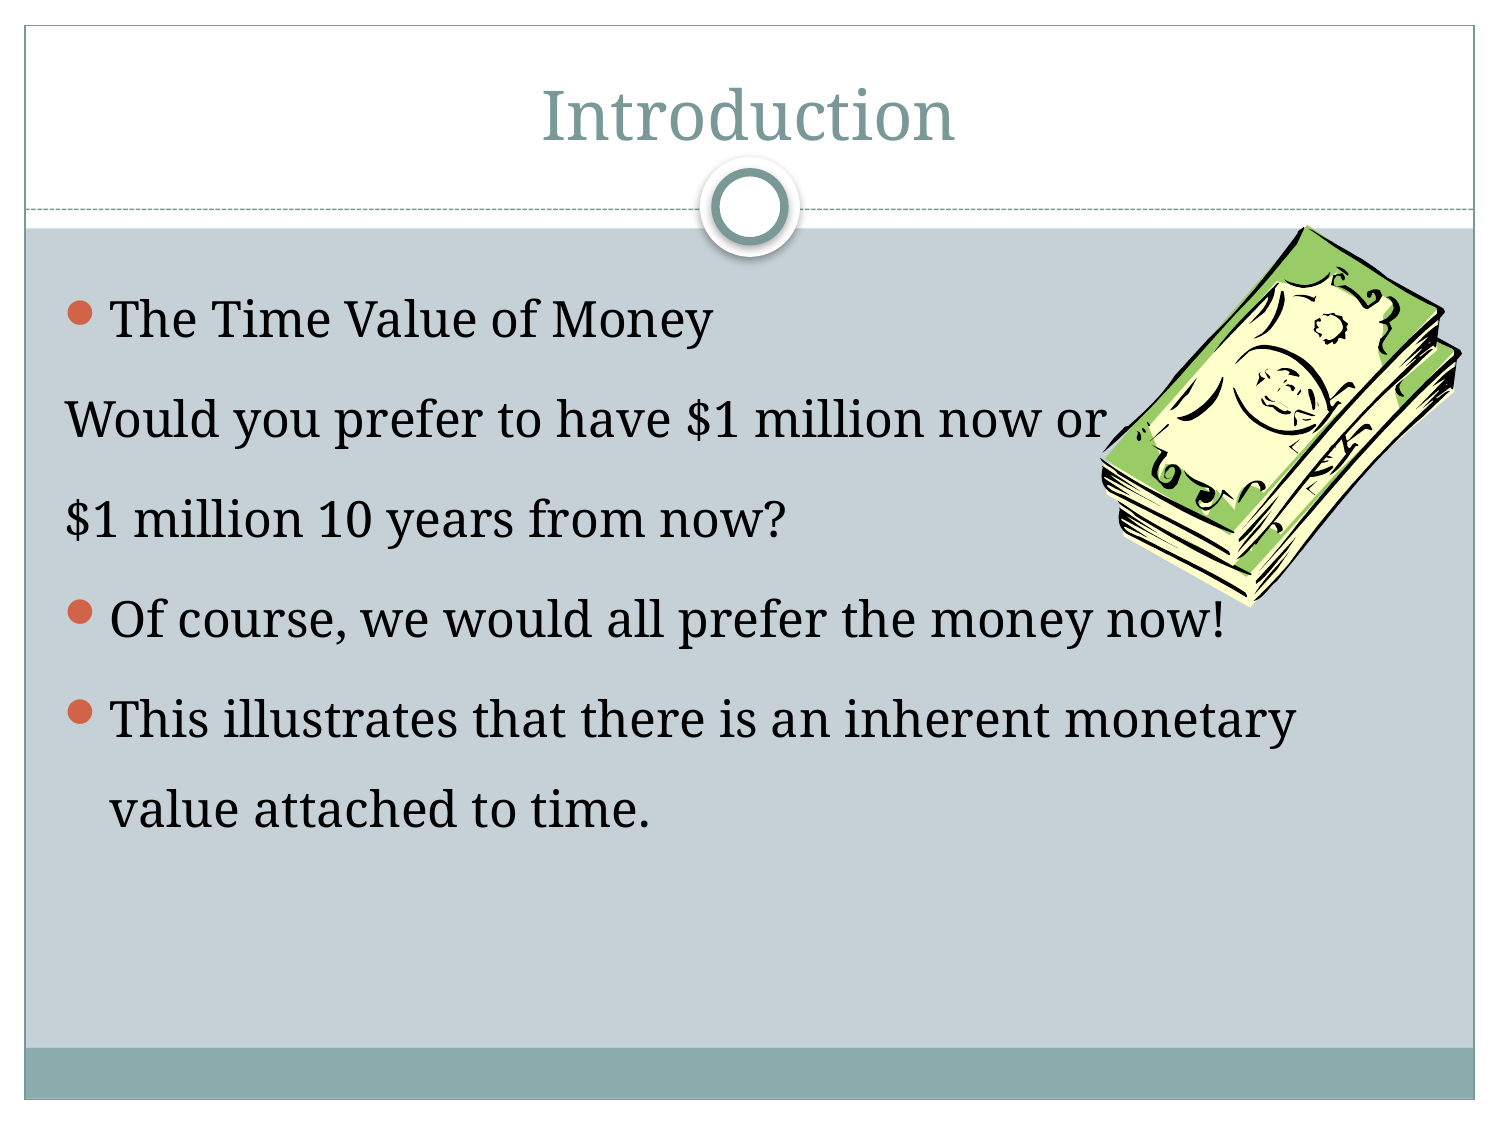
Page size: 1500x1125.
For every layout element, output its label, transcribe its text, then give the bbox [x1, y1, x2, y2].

picture [1099, 224, 1463, 608]
list The Time Value of Money Would you prefer to have $1 million now or $1 million 10 years from now? Of course, we would all prefer the money now! This illustrates that there is an inherent monetary value attached to time. [49, 250, 1445, 1038]
title Introduction [49, 37, 1450, 162]
